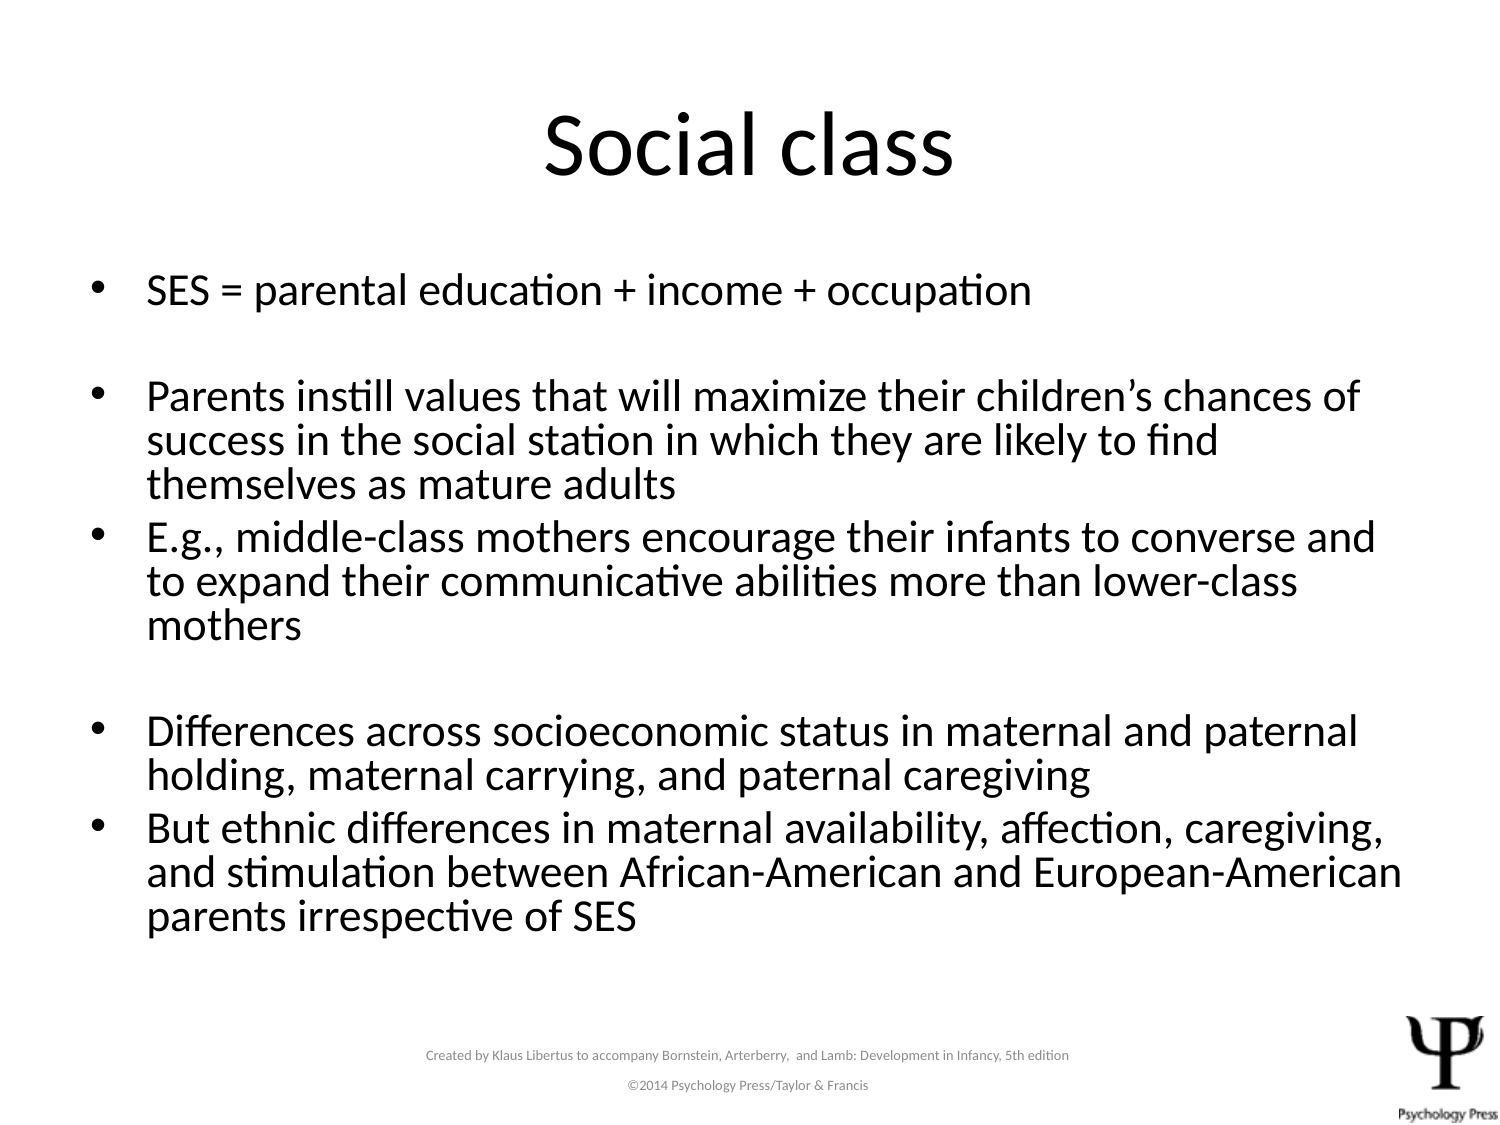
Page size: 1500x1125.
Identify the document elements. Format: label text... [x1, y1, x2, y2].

list SES = parental education + income + occupation Parents instill values that will maximize their children’s chances of success in the social station in which they are likely to find themselves as mature adults E.g., middle-class mothers encourage their infants to converse and to expand their communicative abilities more than lower-class mothers Differences across socioeconomic status in maternal and paternal holding, maternal carrying, and paternal caregiving But ethnic differences in maternal availability, affection, caregiving, and stimulation between African-American and European-American parents irrespective of SES [74, 262, 1426, 1006]
picture [1399, 1016, 1498, 1123]
footer Created by Klaus Libertus to accompany Bornstein, Arterberry, and Lamb: Development in Infancy, 5th edition ©2014 Psychology Press/Taylor & Francis [75, 1042, 1425, 1103]
title Social class [74, 44, 1426, 233]
